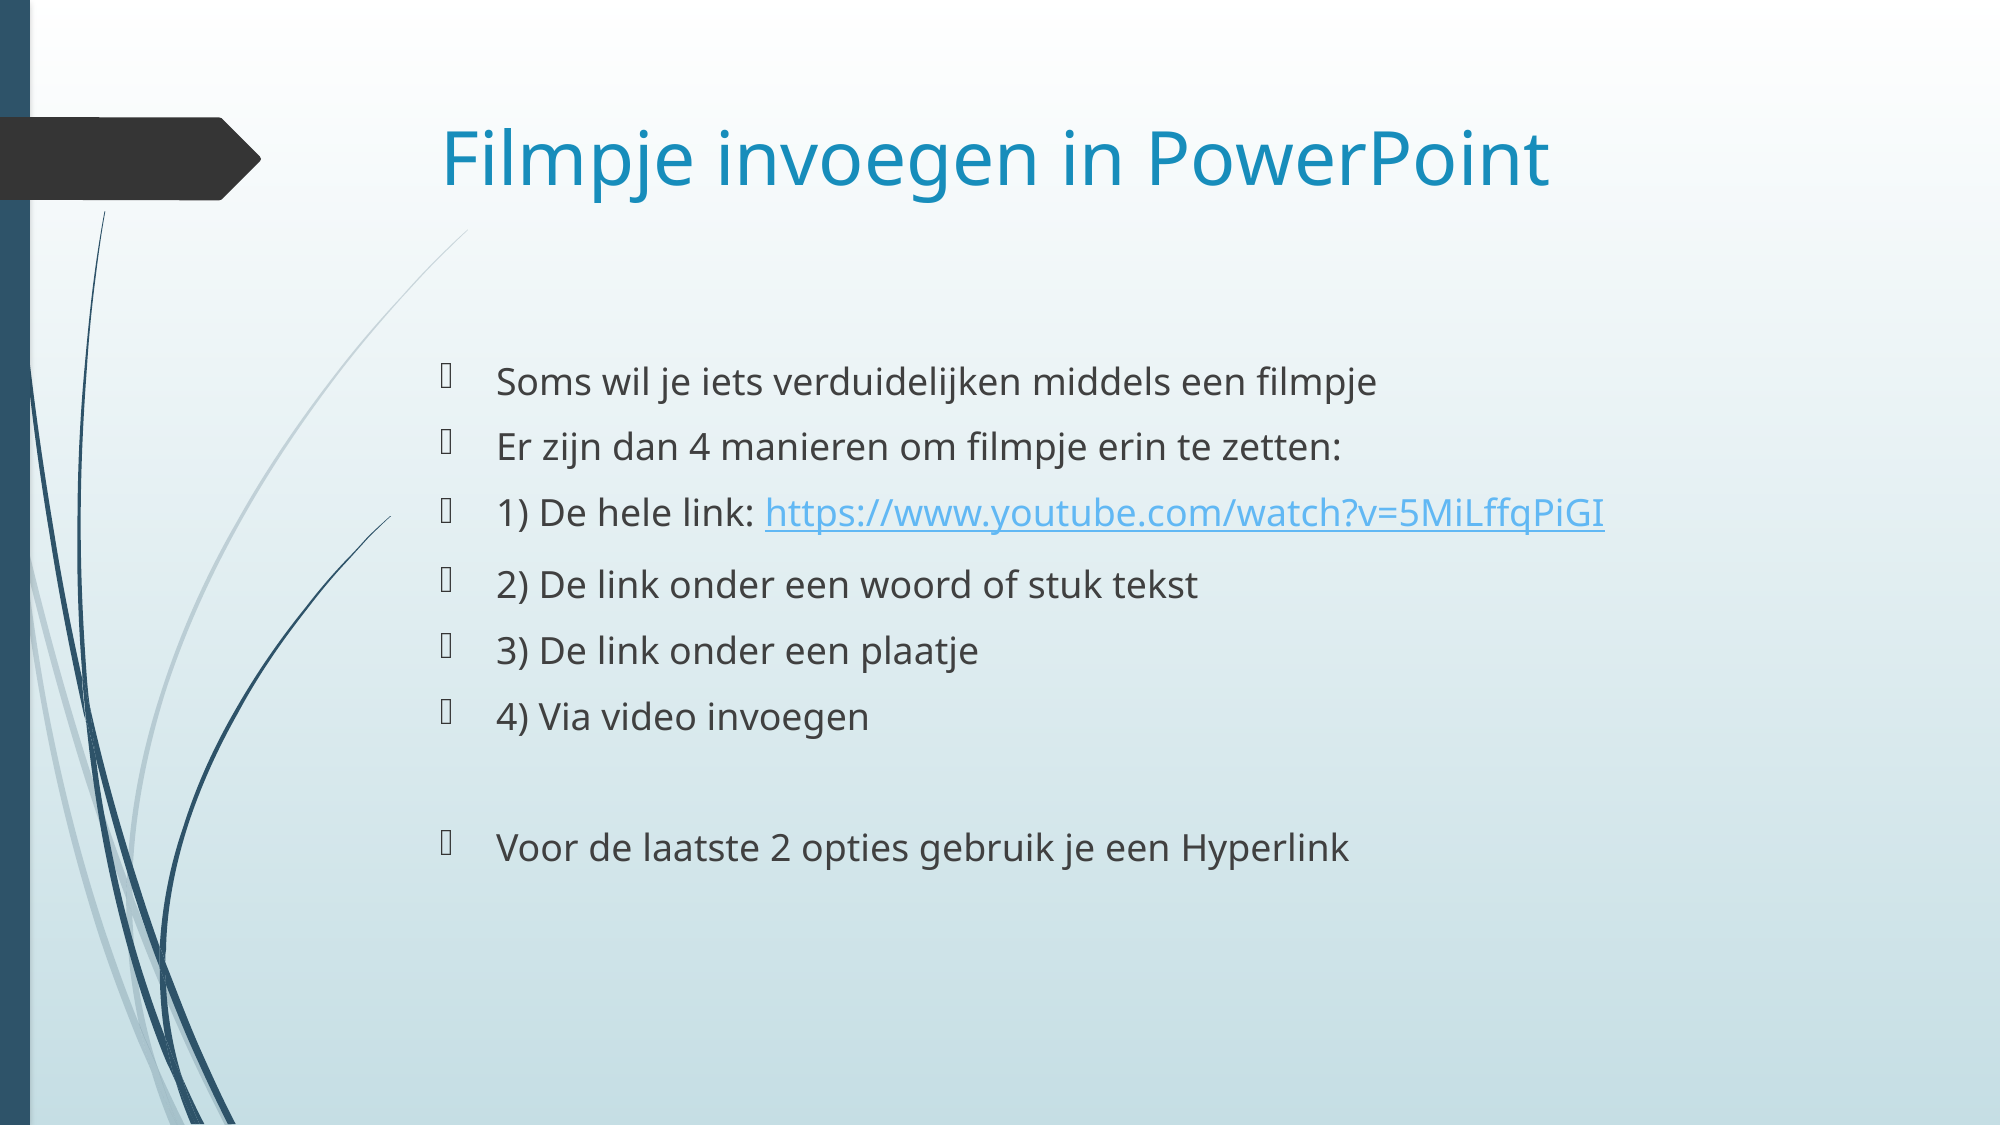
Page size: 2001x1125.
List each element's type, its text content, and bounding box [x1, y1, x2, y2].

list Soms wil je iets verduidelijken middels een filmpje Er zijn dan 4 manieren om filmpje erin te zetten: 1) De hele link: https://www.youtube.com/watch?v=5MiLffqPiGI 2) De link onder een woord of stuk tekst 3) De link onder een plaatje 4) Via video invoegen Voor de laatste 2 opties gebruik je een Hyperlink [424, 350, 1888, 970]
title Filmpje invoegen in PowerPoint [425, 102, 1888, 313]
